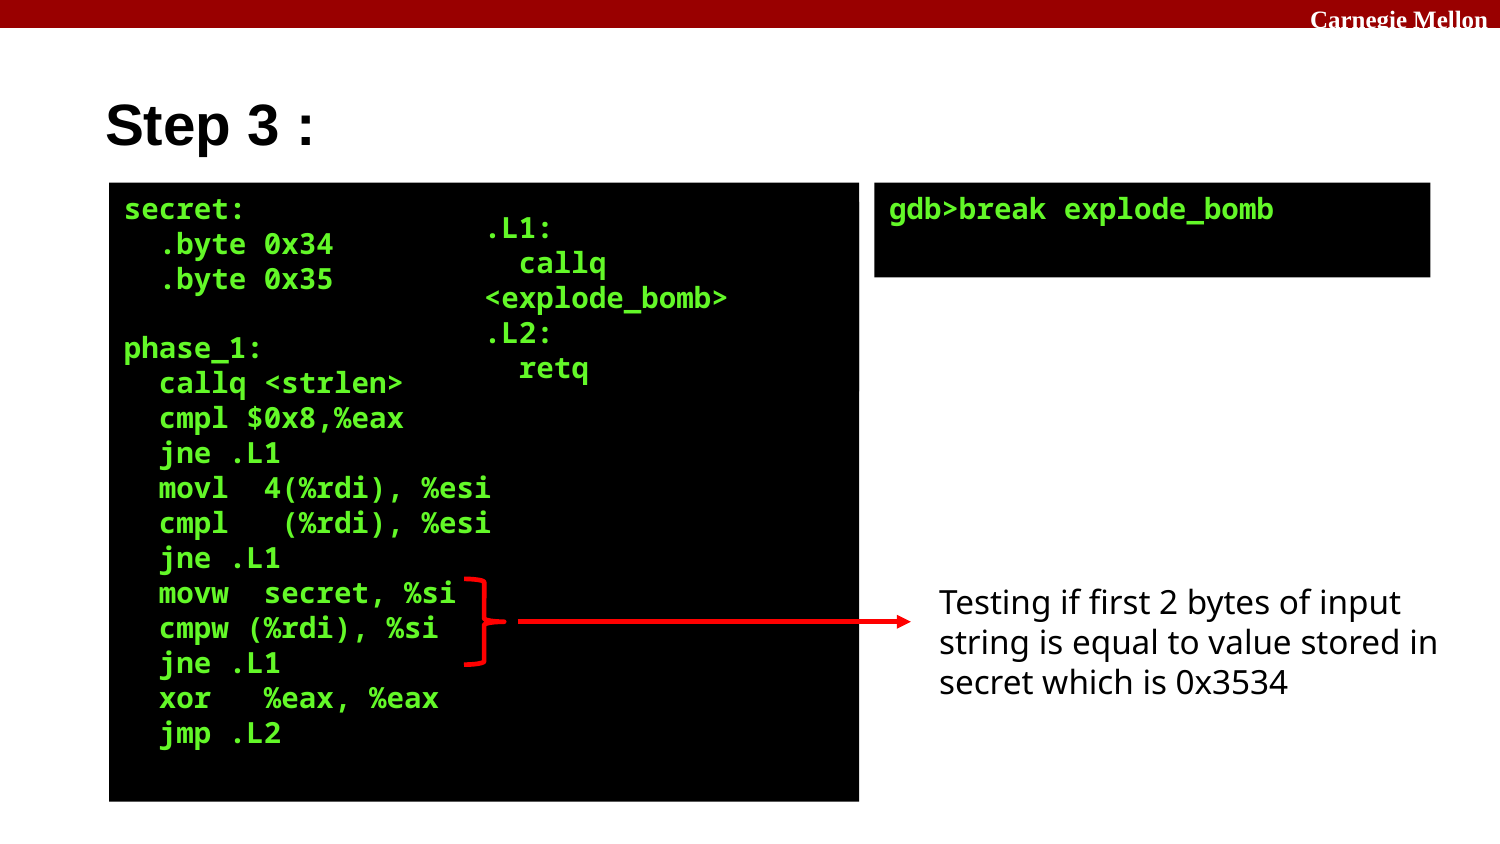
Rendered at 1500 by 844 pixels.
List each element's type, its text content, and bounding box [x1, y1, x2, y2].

text_box gdb>break explode_bomb [874, 182, 1431, 278]
text_box Step 3 : [90, 79, 332, 165]
text_box [463, 578, 505, 666]
text_box secret: .byte 0x34 .byte 0x35 phase_1: callq <strlen> cmpl $0x8,%eax jne .L1 movl 4(%rdi), %esi cmpl (%rdi), %esi jne .L1 movw secret, %si cmpw (%rdi), %si jne .L1 xor %eax, %eax jmp .L2 [109, 182, 860, 802]
text_box .L1: callq <explode_bomb> .L2: retq [468, 201, 860, 392]
text_box Testing if first 2 bytes of input string is equal to value stored in secret which is 0x3534 [924, 573, 1488, 709]
